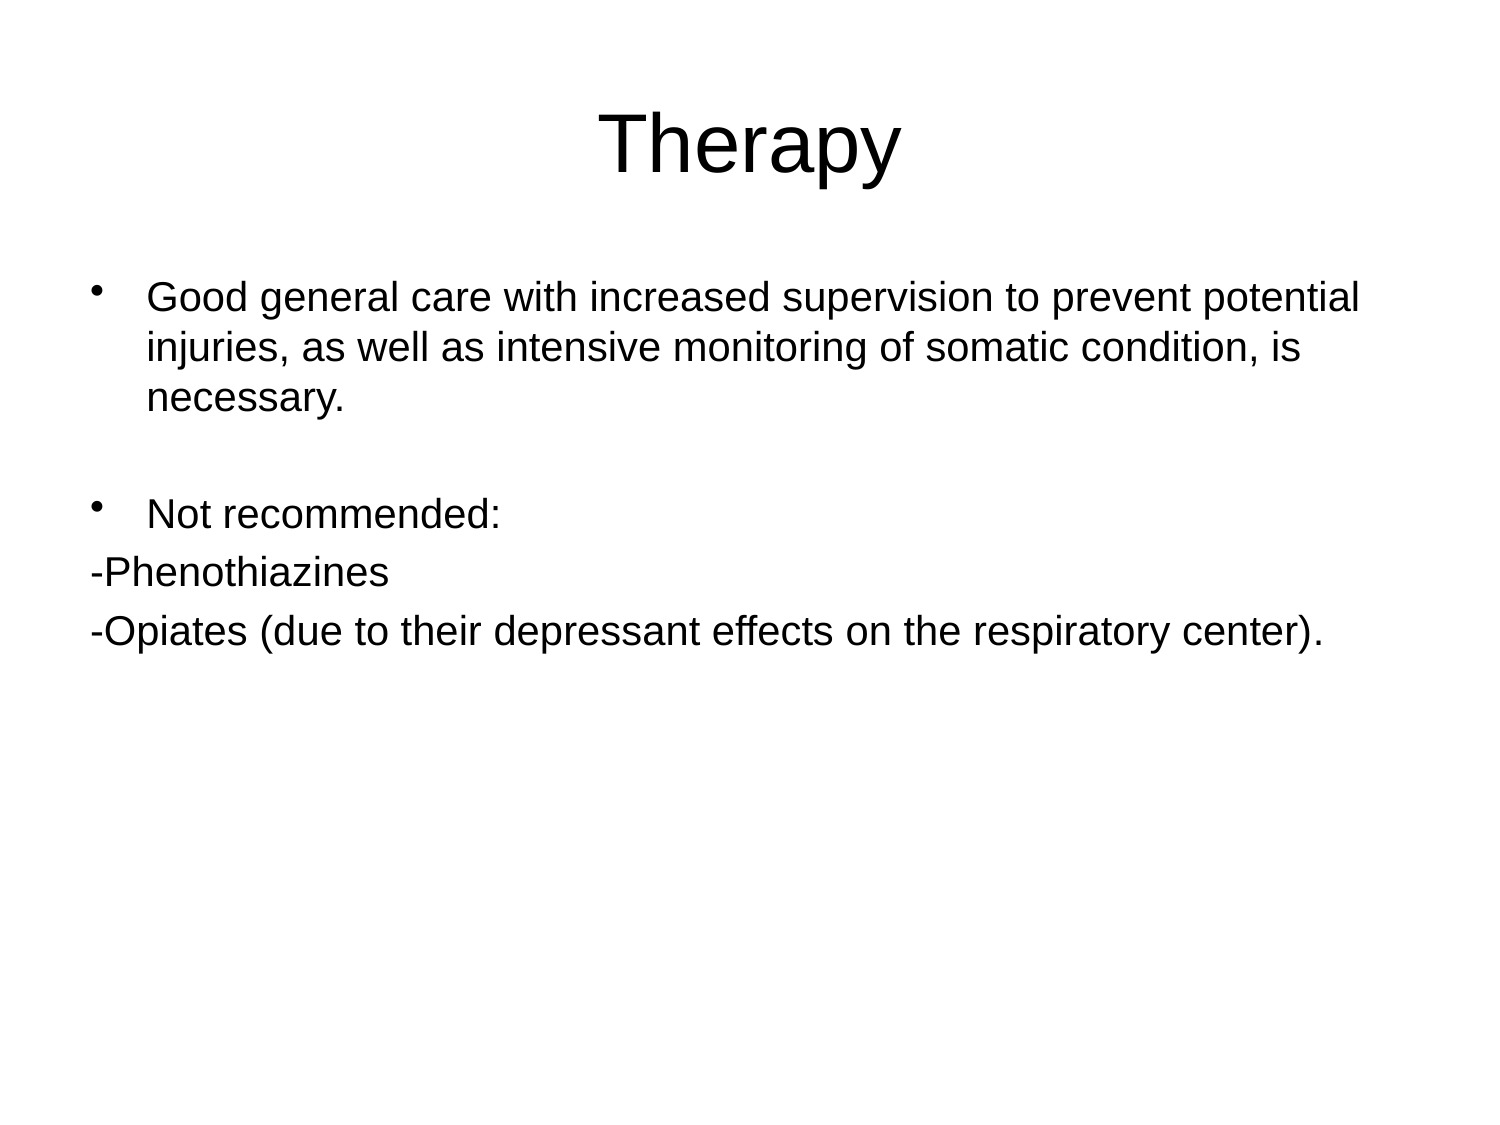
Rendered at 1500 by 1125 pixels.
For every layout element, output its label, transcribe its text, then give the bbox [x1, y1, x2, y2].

title Therapy [75, 45, 1425, 233]
list Good general care with increased supervision to prevent potential injuries, as well as intensive monitoring of somatic condition, is necessary. Not recommended: -Phenothiazines -Opiates (due to their depressant effects on the respiratory center). [75, 262, 1425, 1005]
